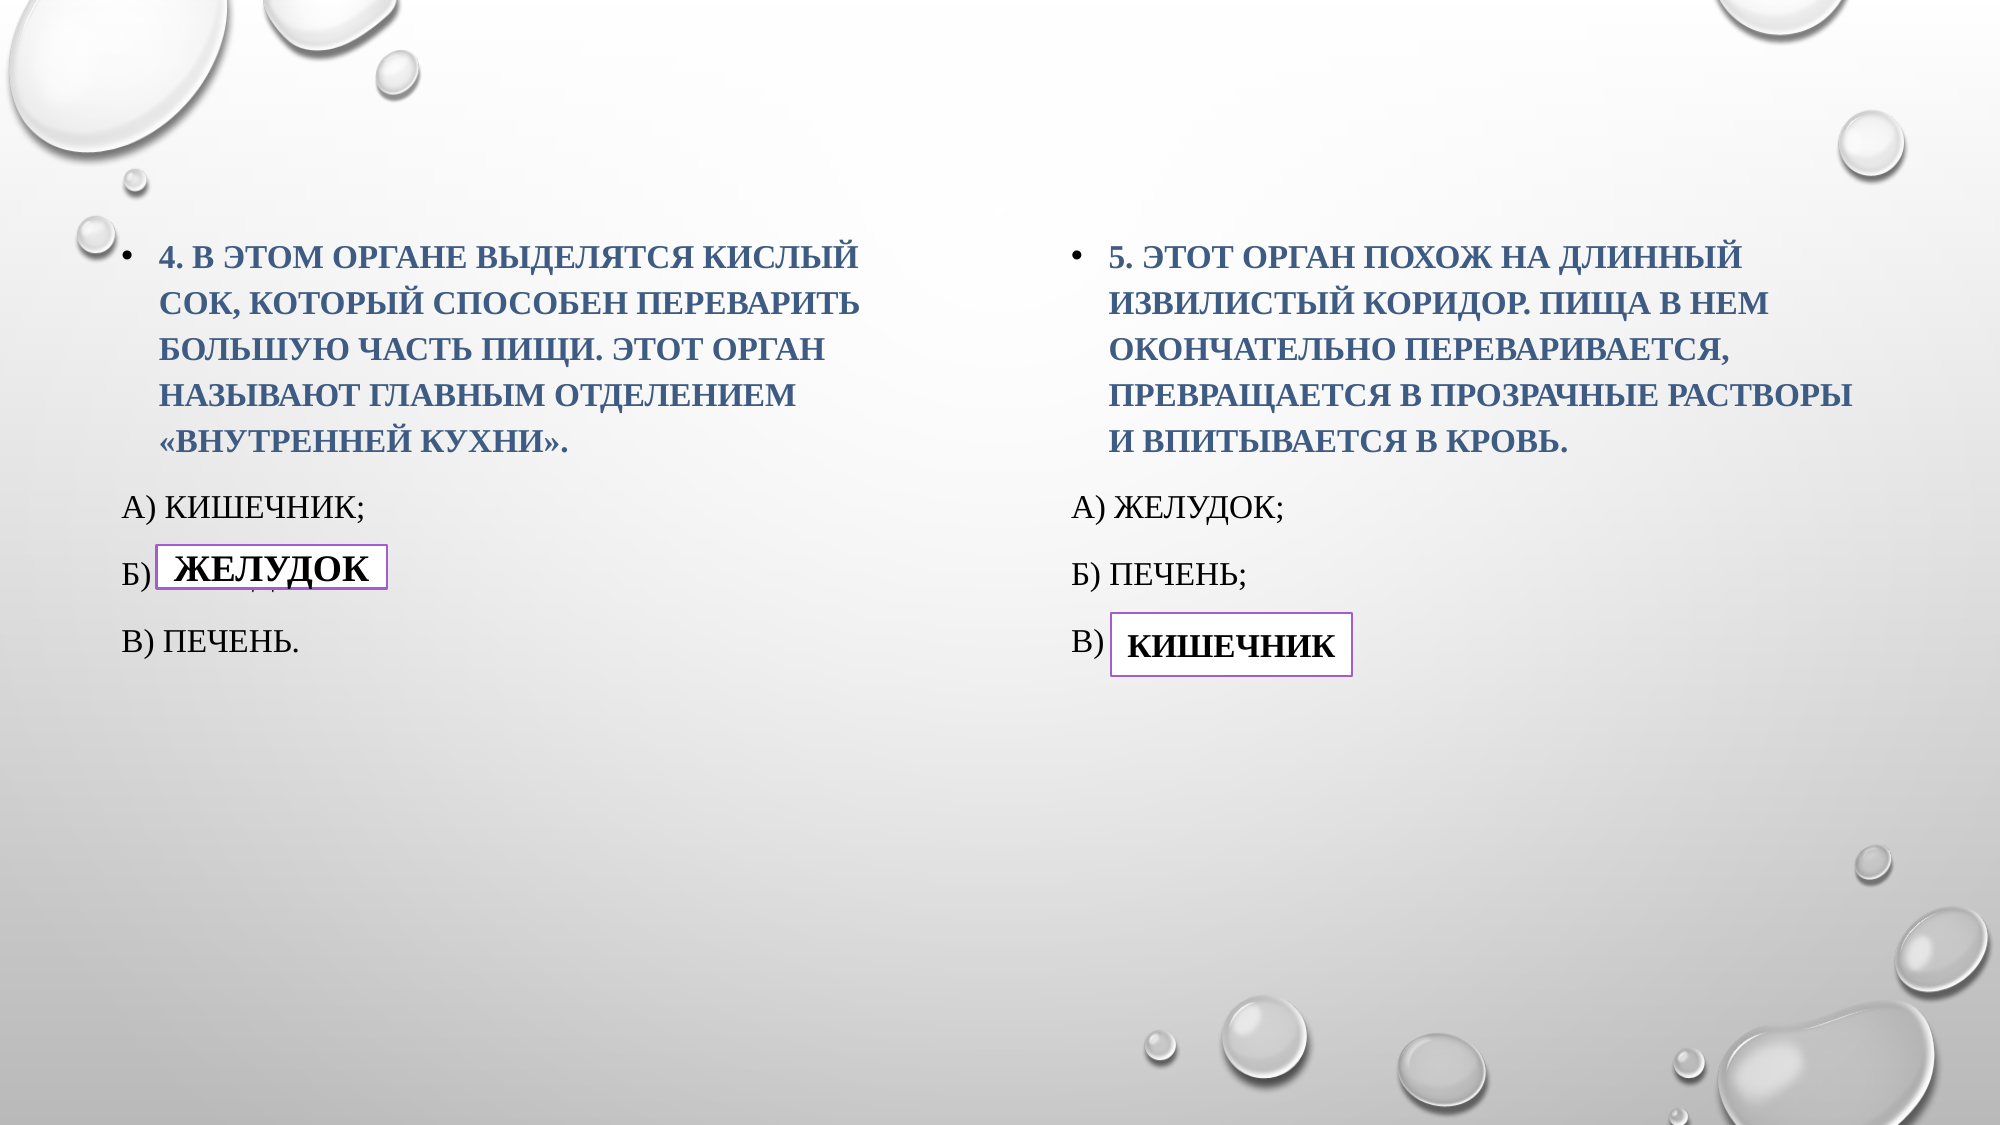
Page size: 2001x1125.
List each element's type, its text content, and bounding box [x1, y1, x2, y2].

picture [0, 0, 2000, 1125]
list 5. Этот орган похож На длинный извилистый коридор. Пища в нем окончательно переваривается, превращается в прозрачные растворы и впитывается в кровь. а) желудок; б) печень; в) кишечник. [1056, 221, 1894, 1070]
text_box ЖЕЛУДОК [155, 544, 388, 590]
text_box КИШЕЧНИК [1110, 612, 1353, 677]
list 4. В этом органе выделятся кислый сок, который способен переварить большую часть пищи. Этот орган называют главным отделением «внутренней кухни». а) кишечник; б) желудок; в) печень. [106, 221, 944, 1070]
